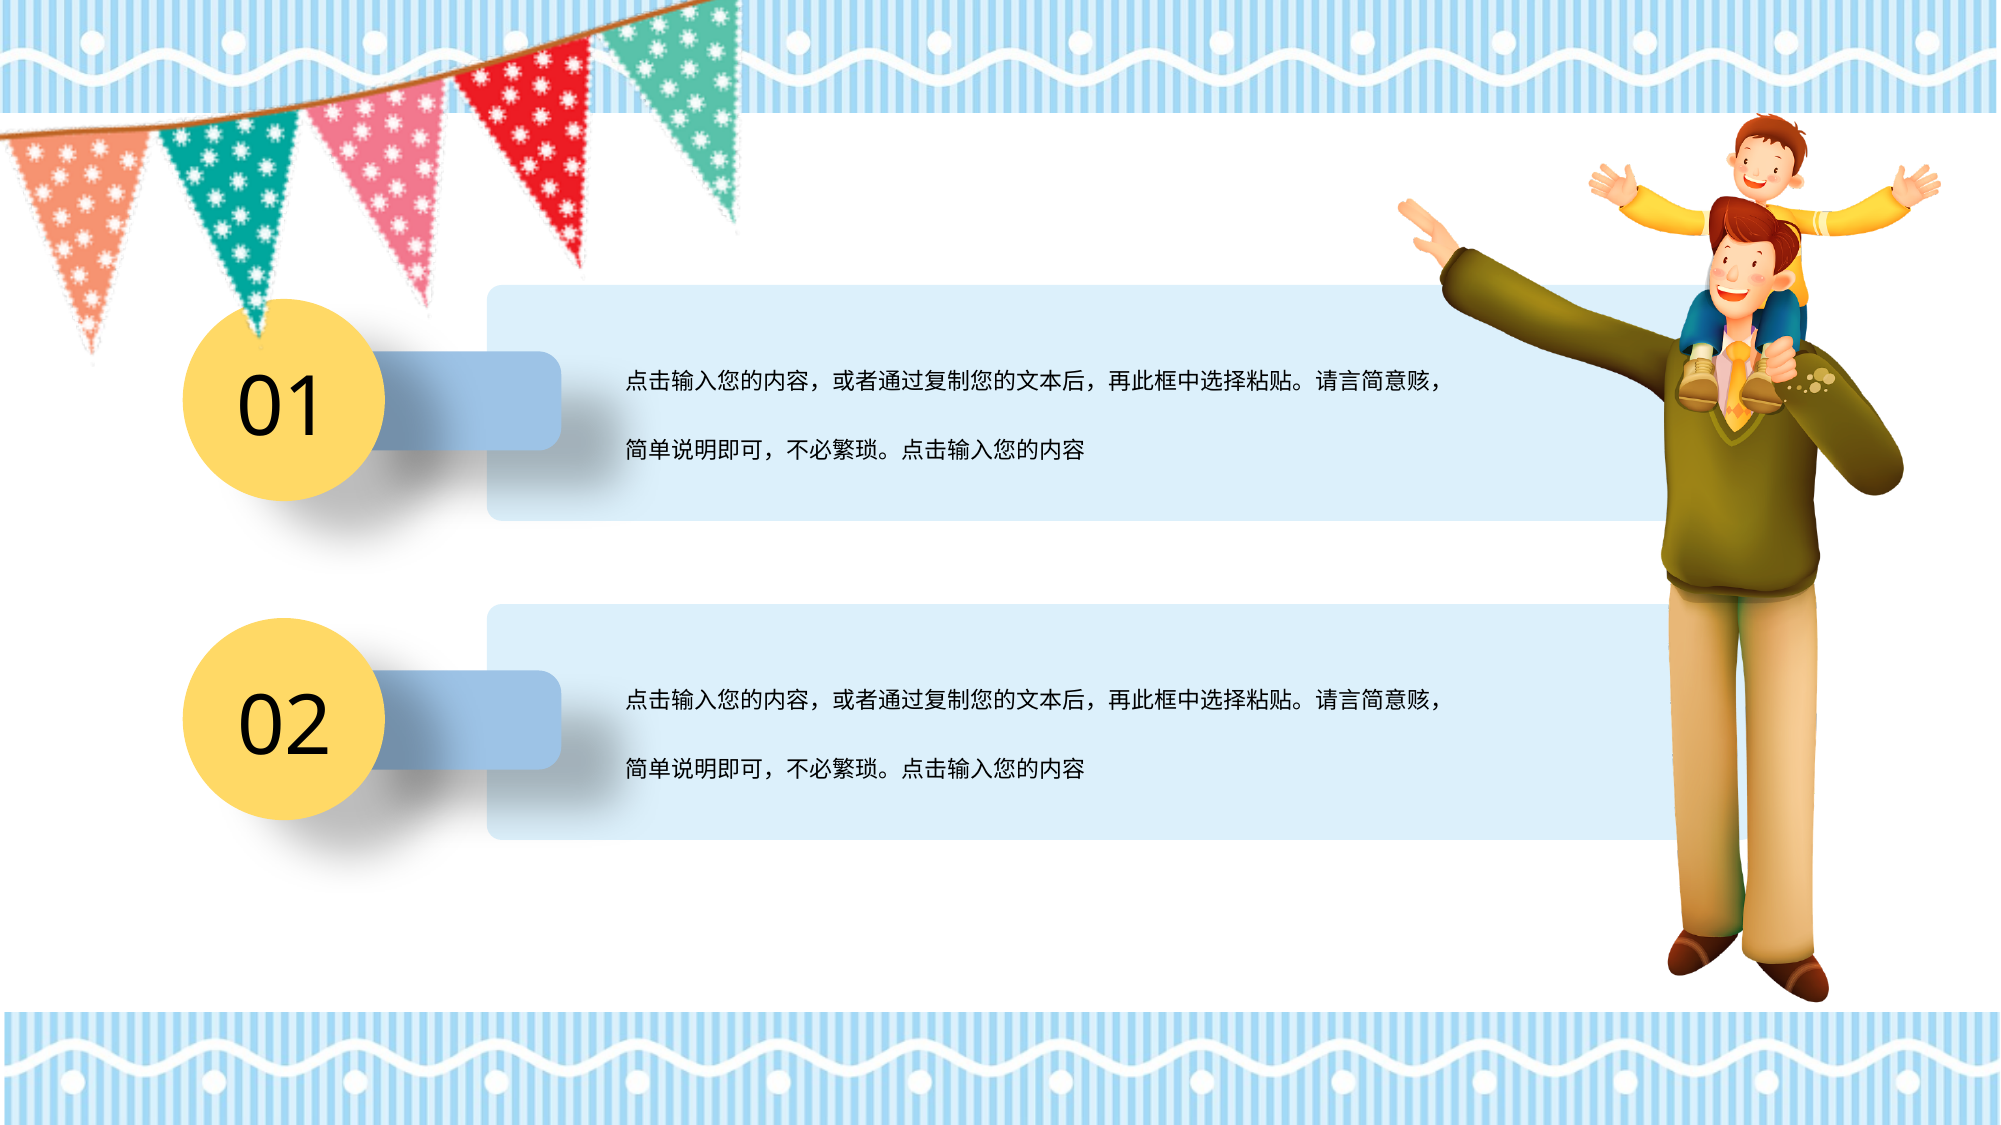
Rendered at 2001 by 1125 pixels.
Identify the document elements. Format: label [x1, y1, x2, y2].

text_box [0, 0, 2000, 1125]
picture [36, 0, 788, 381]
